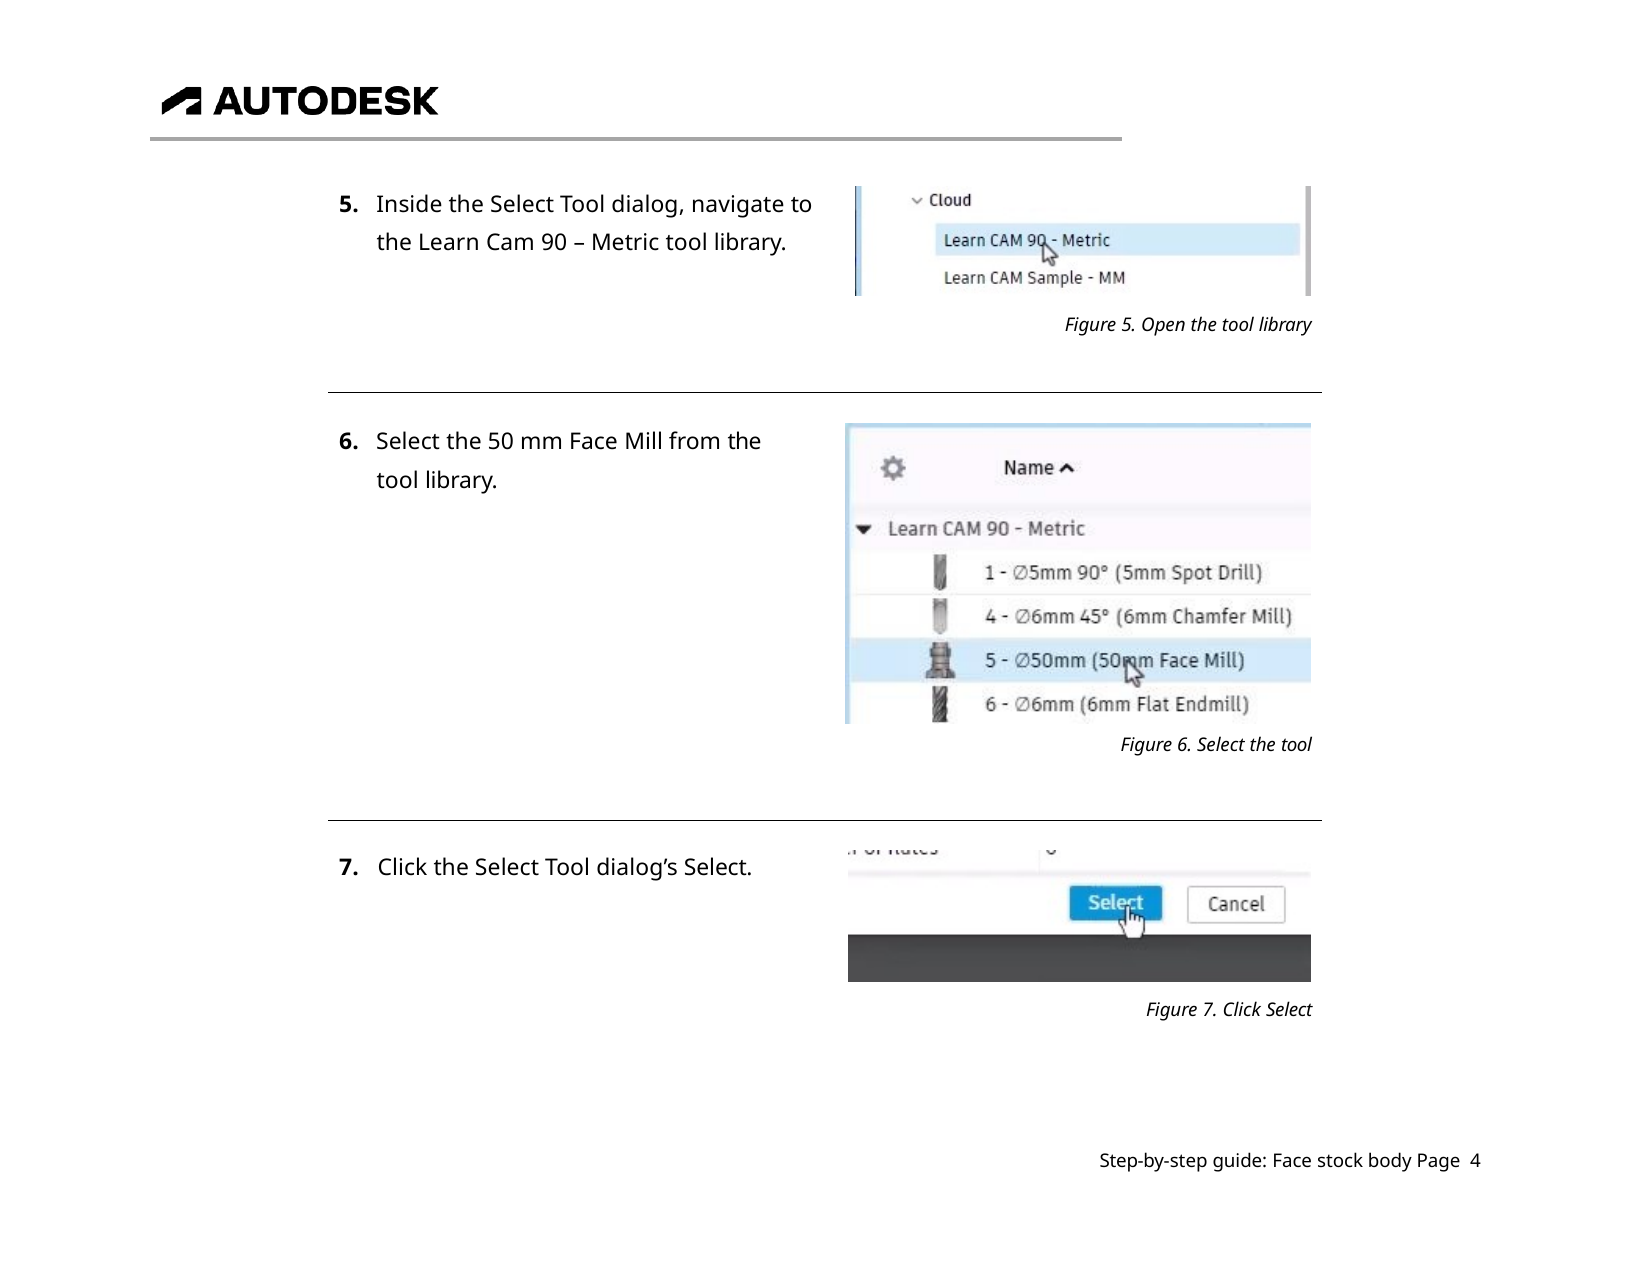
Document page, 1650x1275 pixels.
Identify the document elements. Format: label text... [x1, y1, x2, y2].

picture [854, 186, 1311, 296]
table_cell Figure 6. Select the tool [832, 393, 1322, 820]
picture [161, 86, 439, 115]
picture [847, 850, 1311, 982]
table_cell 6. Select the 50 mm Face Mill from the tool library. [328, 393, 832, 820]
table_cell Figure 7. Click Select [832, 821, 1322, 1028]
slide_number Step-by-step guide: Face stock body Page 10 [1097, 1145, 1509, 1275]
table_header 5. Inside the Select Tool dialog, navigate to the Learn Cam 90 – Metric tool library. [328, 187, 832, 392]
table_header Figure 5. Open the tool library [832, 187, 1322, 392]
table_cell 7. Click the Select Tool dialog’s Select. [328, 821, 832, 1028]
picture [844, 423, 1311, 724]
